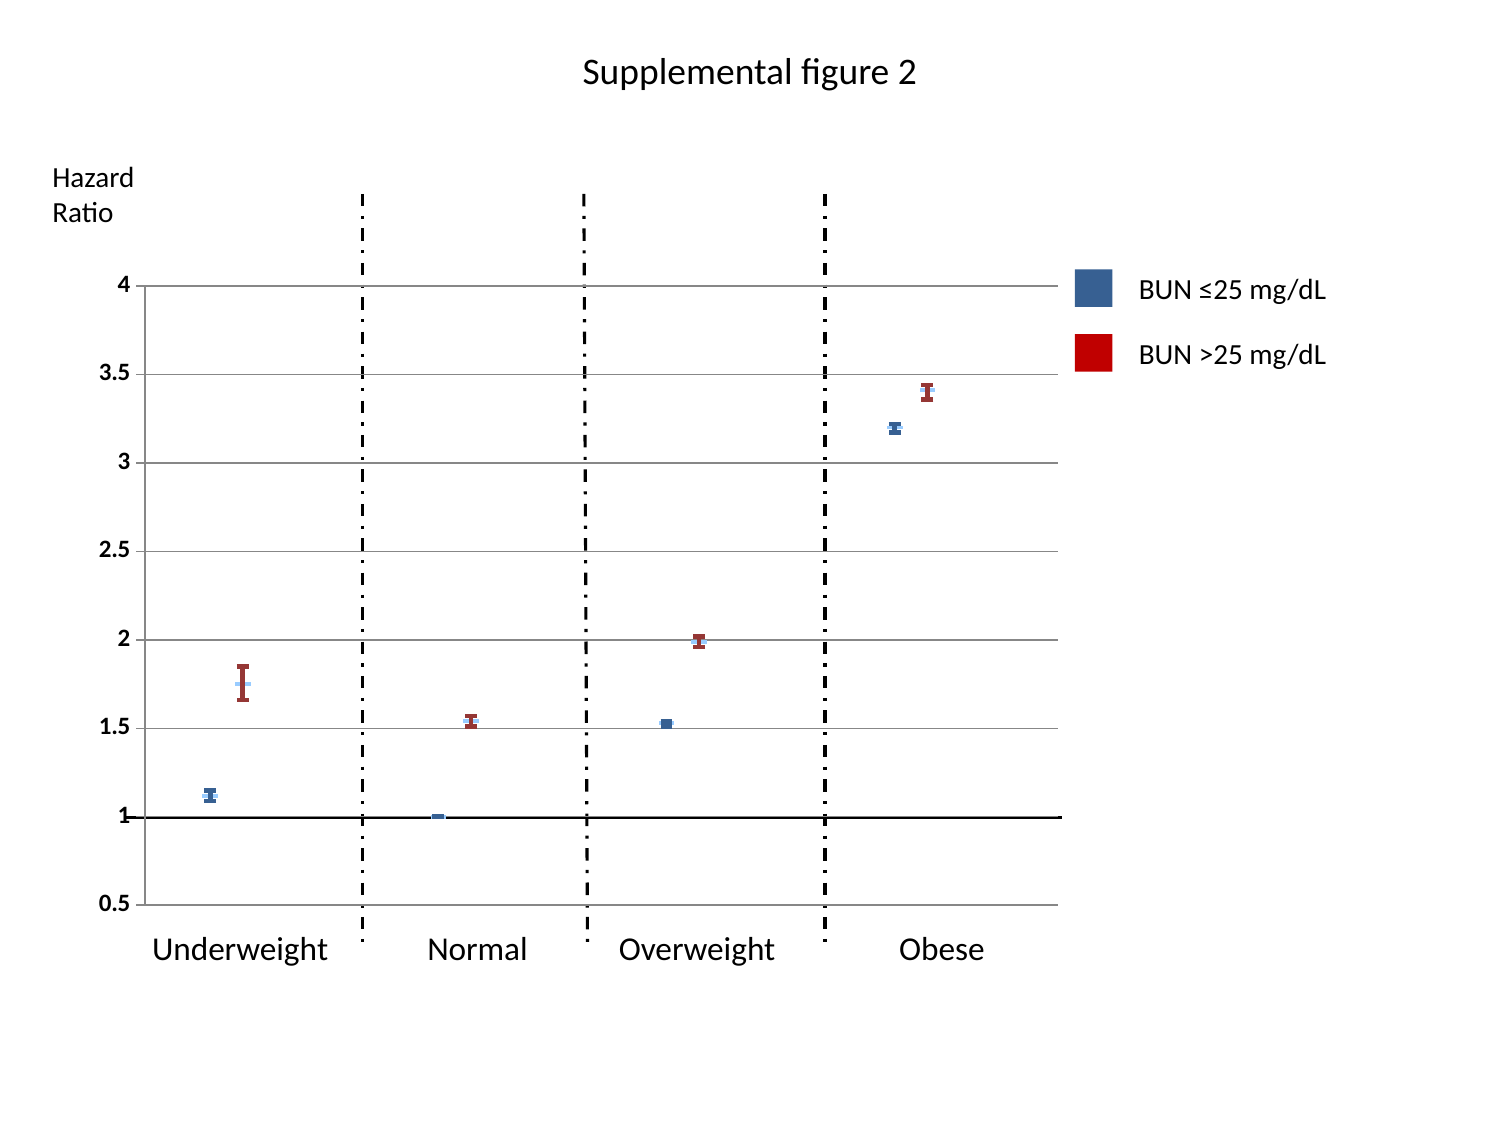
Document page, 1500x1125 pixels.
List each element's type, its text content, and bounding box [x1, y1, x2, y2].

chart [49, 247, 1076, 938]
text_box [37, 150, 1376, 976]
text_box Supplemental figure 2 [0, 39, 1500, 100]
